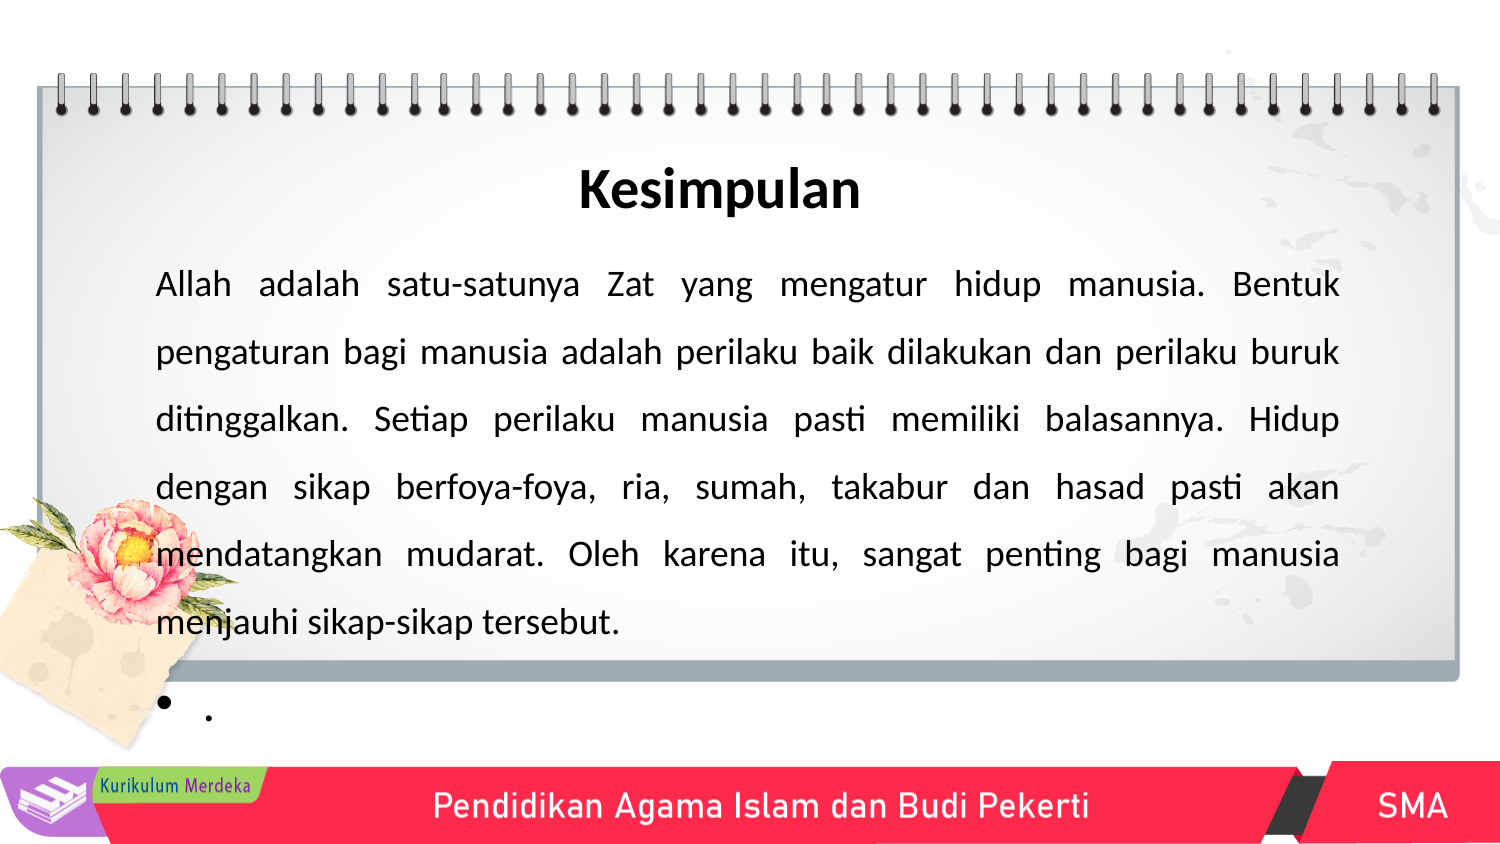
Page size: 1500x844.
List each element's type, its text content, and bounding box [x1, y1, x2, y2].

picture [0, 761, 1500, 844]
text_box Allah adalah satu-satunya Zat yang mengatur hidup manusia. Bentuk pengaturan bagi manusia adalah perilaku baik dilakukan dan perilaku buruk ditinggalkan. Setiap perilaku manusia pasti memiliki balasannya. Hidup dengan sikap berfoya-foya, ria, sumah, takabur dan hasad pasti akan mendatangkan mudarat. Oleh karena itu, sangat penting bagi manusia menjauhi sikap-sikap tersebut. . [151, 691, 1356, 740]
picture [0, 23, 1500, 748]
